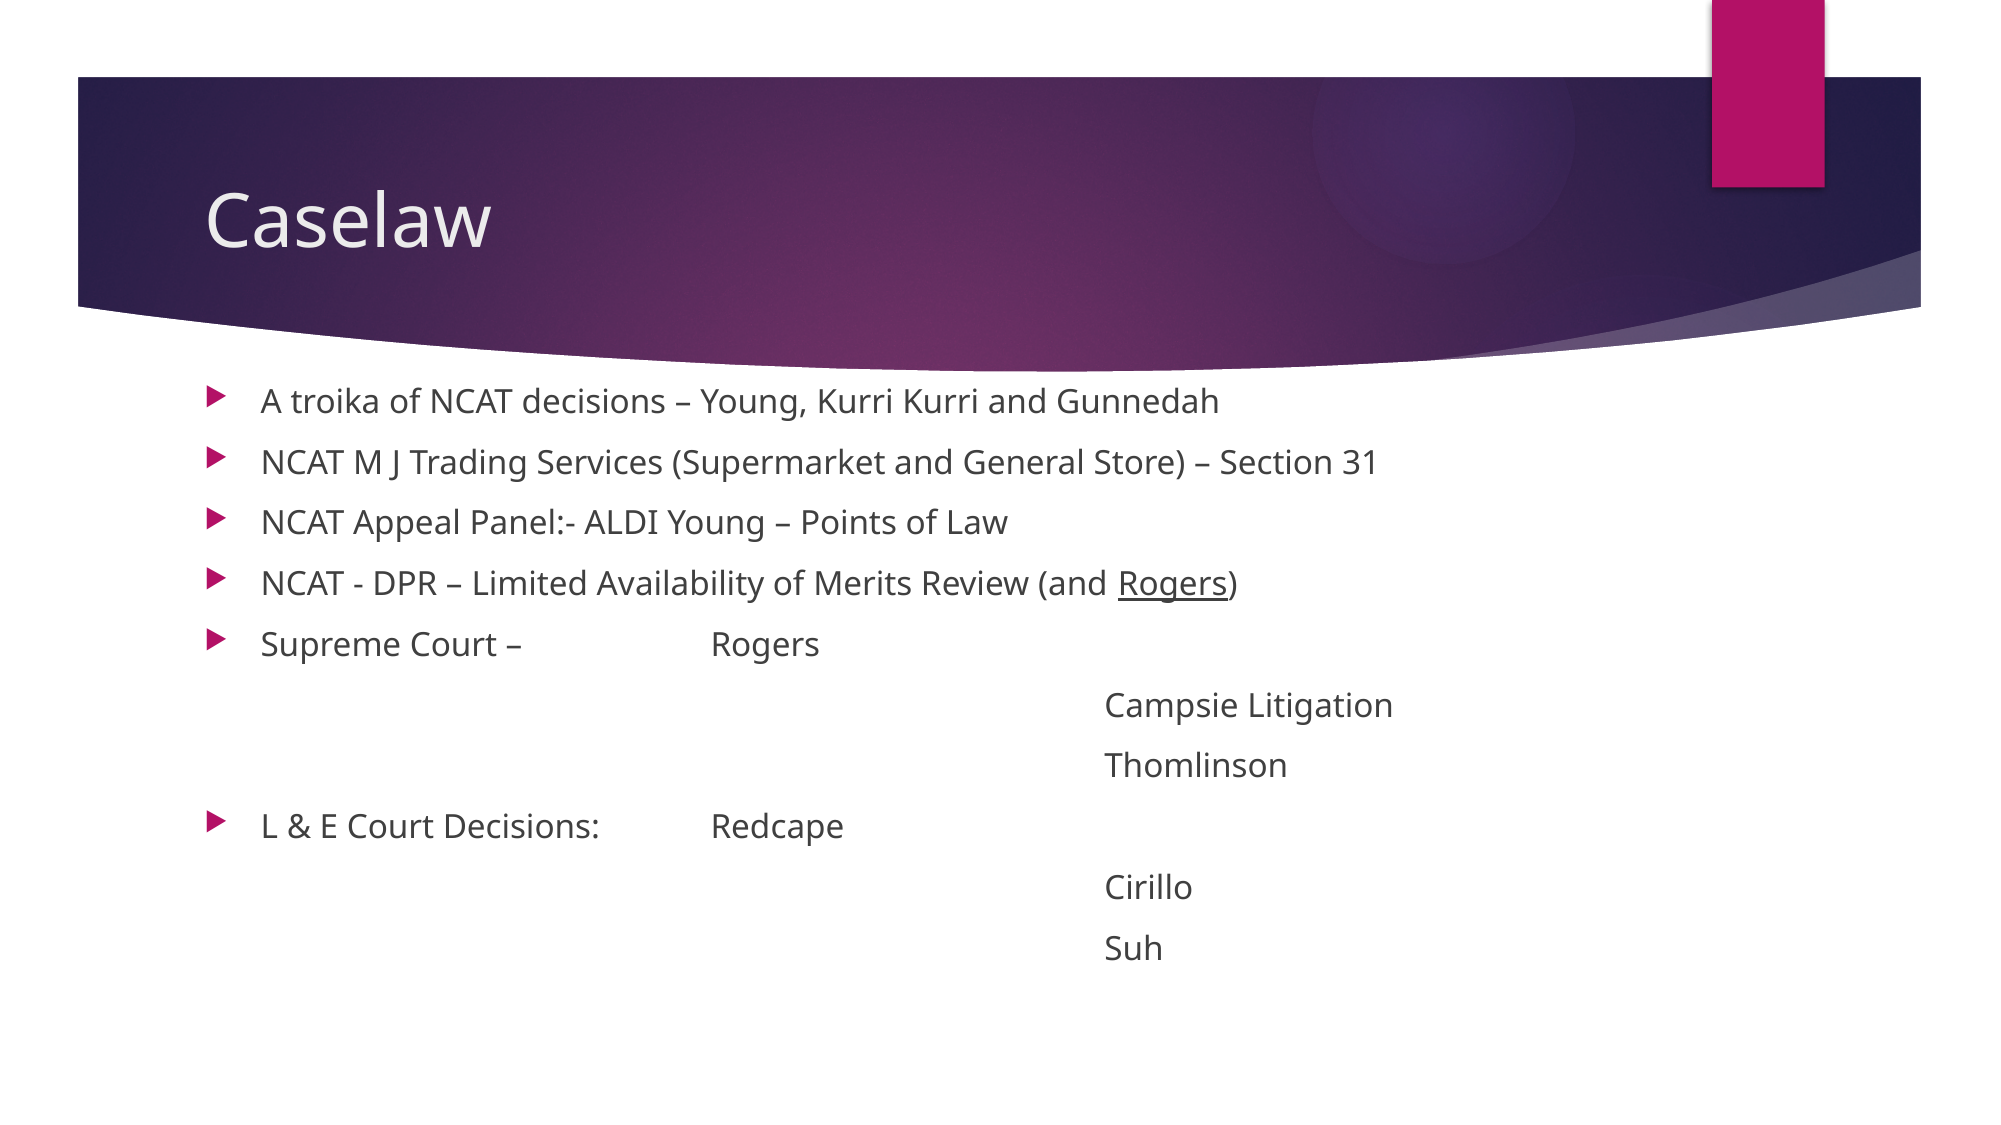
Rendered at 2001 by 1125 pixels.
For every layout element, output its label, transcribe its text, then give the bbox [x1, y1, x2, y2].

list A troika of NCAT decisions – Young, Kurri Kurri and Gunnedah NCAT M J Trading Services (Supermarket and General Store) – Section 31 NCAT Appeal Panel:- ALDI Young – Points of Law NCAT - DPR – Limited Availability of Merits Review (and Rogers) Supreme Court – Rogers Campsie Litigation Thomlinson L & E Court Decisions: Redcape Cirillo Suh [189, 372, 1638, 988]
title Caselaw [189, 159, 1627, 276]
